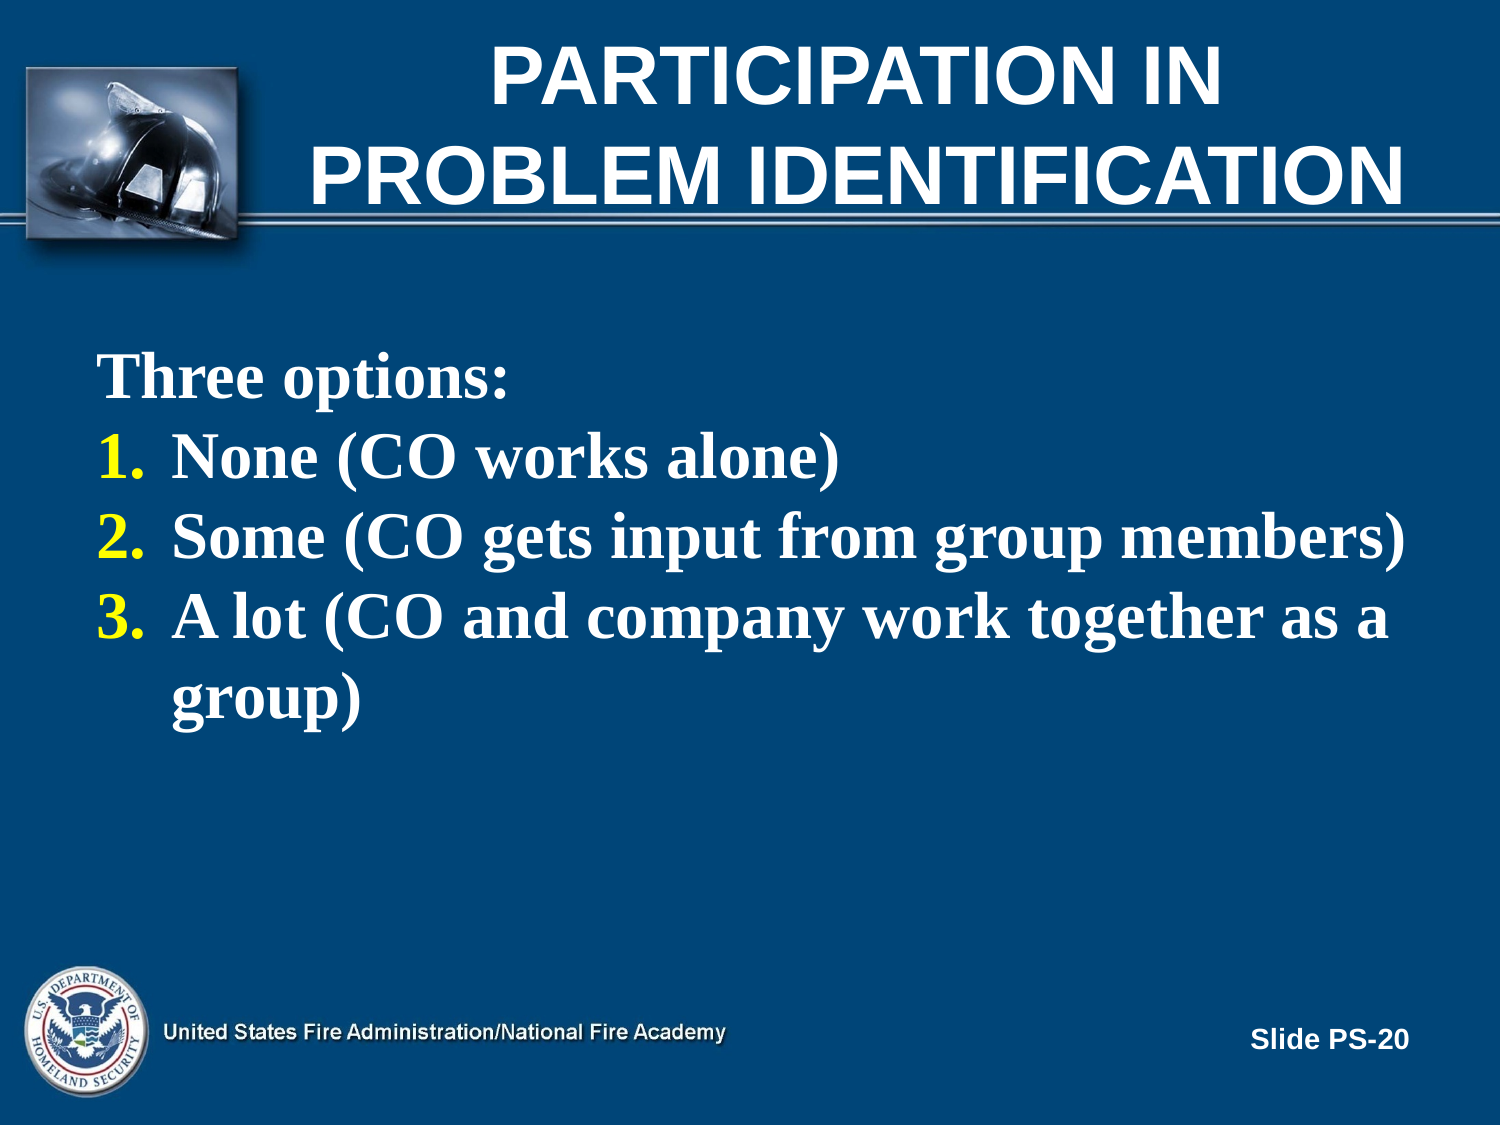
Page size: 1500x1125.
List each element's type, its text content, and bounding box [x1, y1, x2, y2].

picture [0, 0, 1500, 1125]
slide_number Slide PS-20 [1074, 1012, 1426, 1091]
title PARTICIPATION IN PROBLEM IDENTIFICATION [286, 27, 1428, 216]
list Three options: 1. None (CO works alone) 2. Some (CO gets input from group members) 3. A lot (CO and company work together as a group) [80, 324, 1457, 963]
